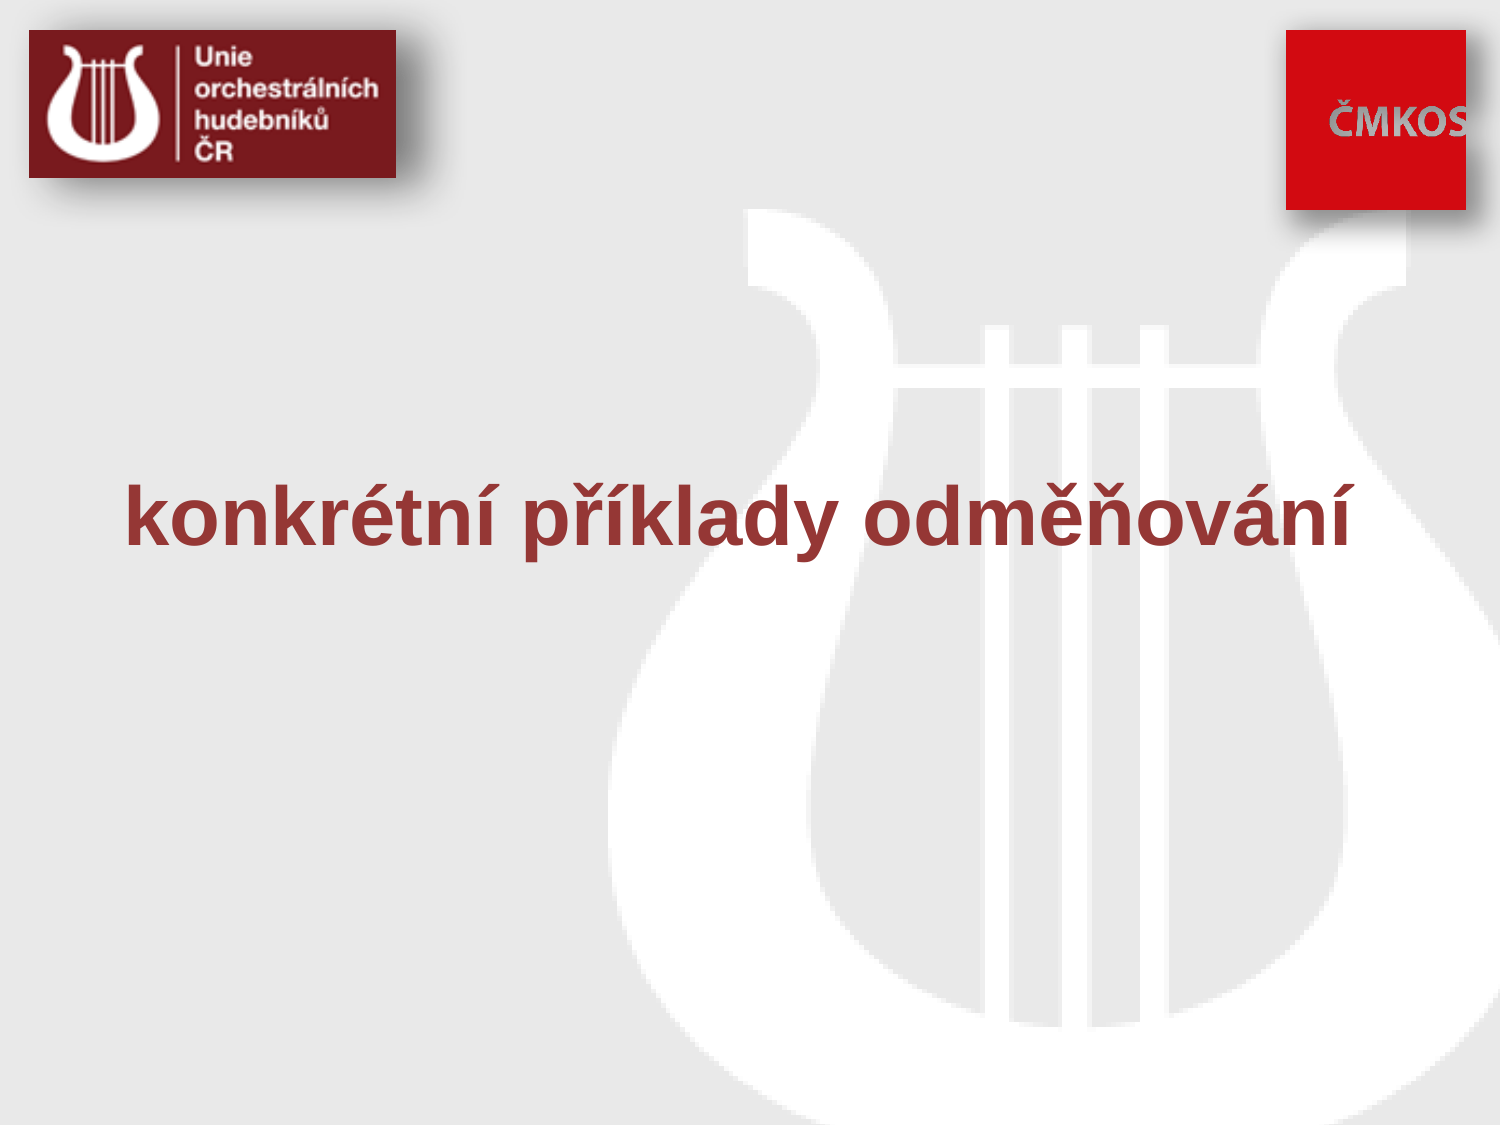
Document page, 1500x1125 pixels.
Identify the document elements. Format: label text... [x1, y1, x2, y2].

title konkrétní příklady odměňování [100, 413, 602, 712]
picture [29, 30, 396, 178]
picture [607, 30, 1500, 1125]
